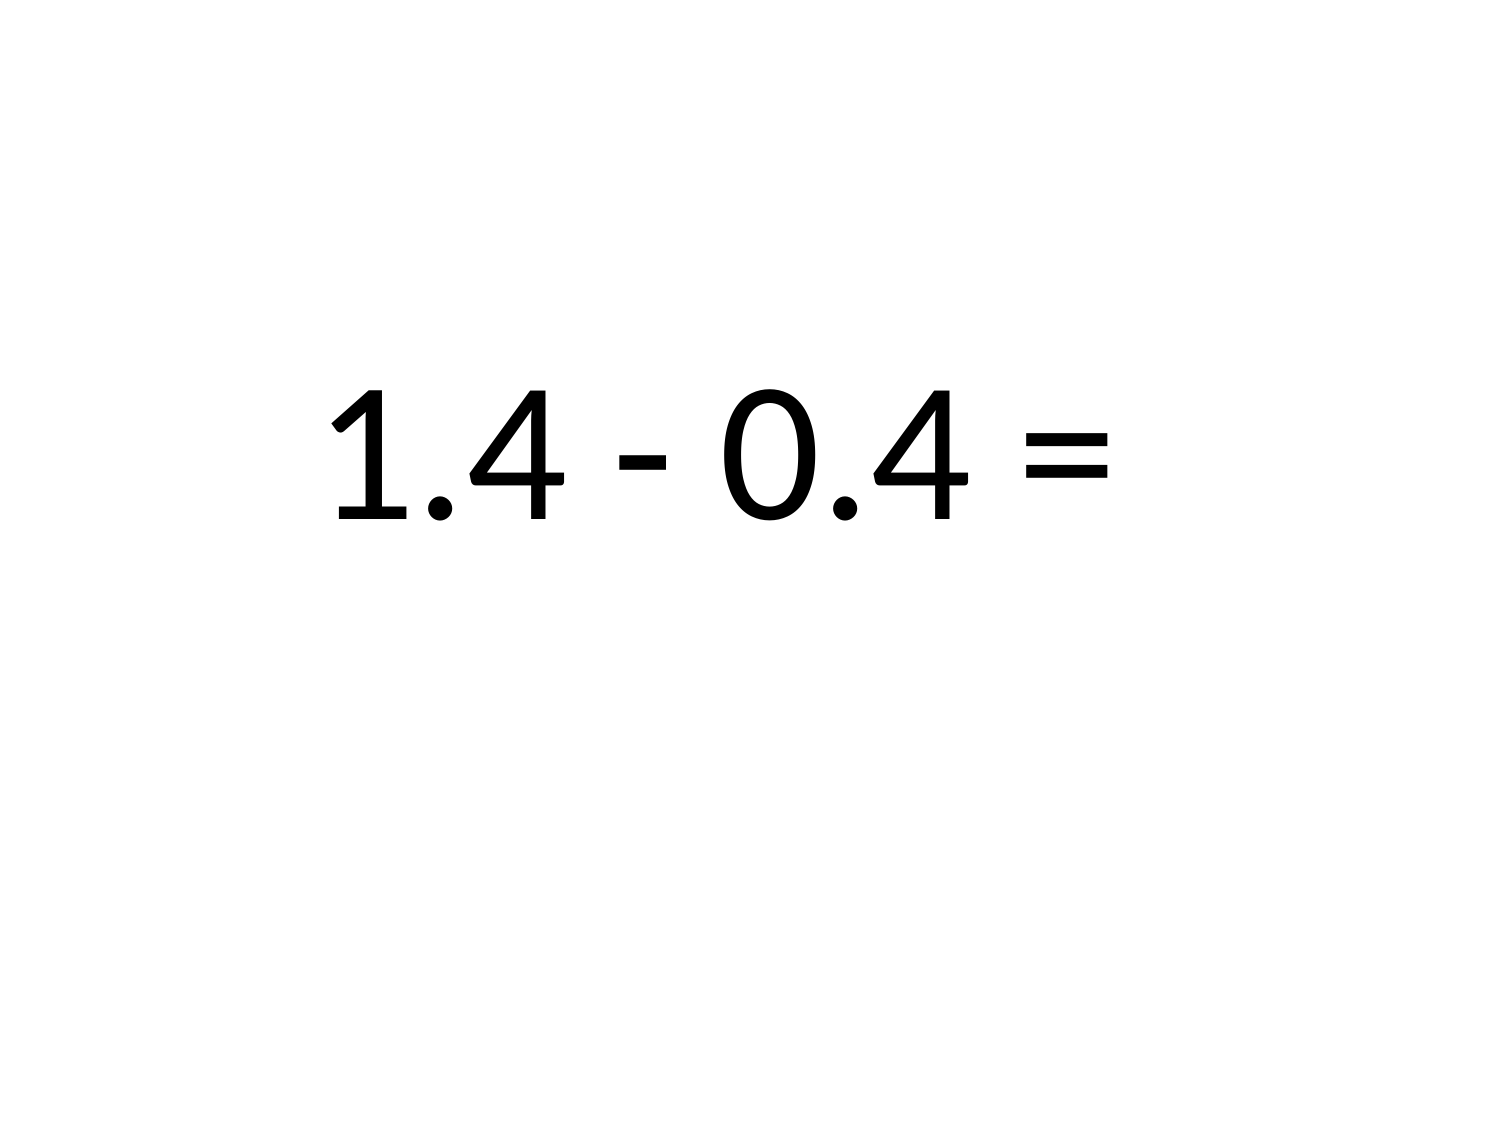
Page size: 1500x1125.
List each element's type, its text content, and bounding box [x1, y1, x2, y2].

text_box 1.4 - 0.4 = [300, 312, 1225, 568]
